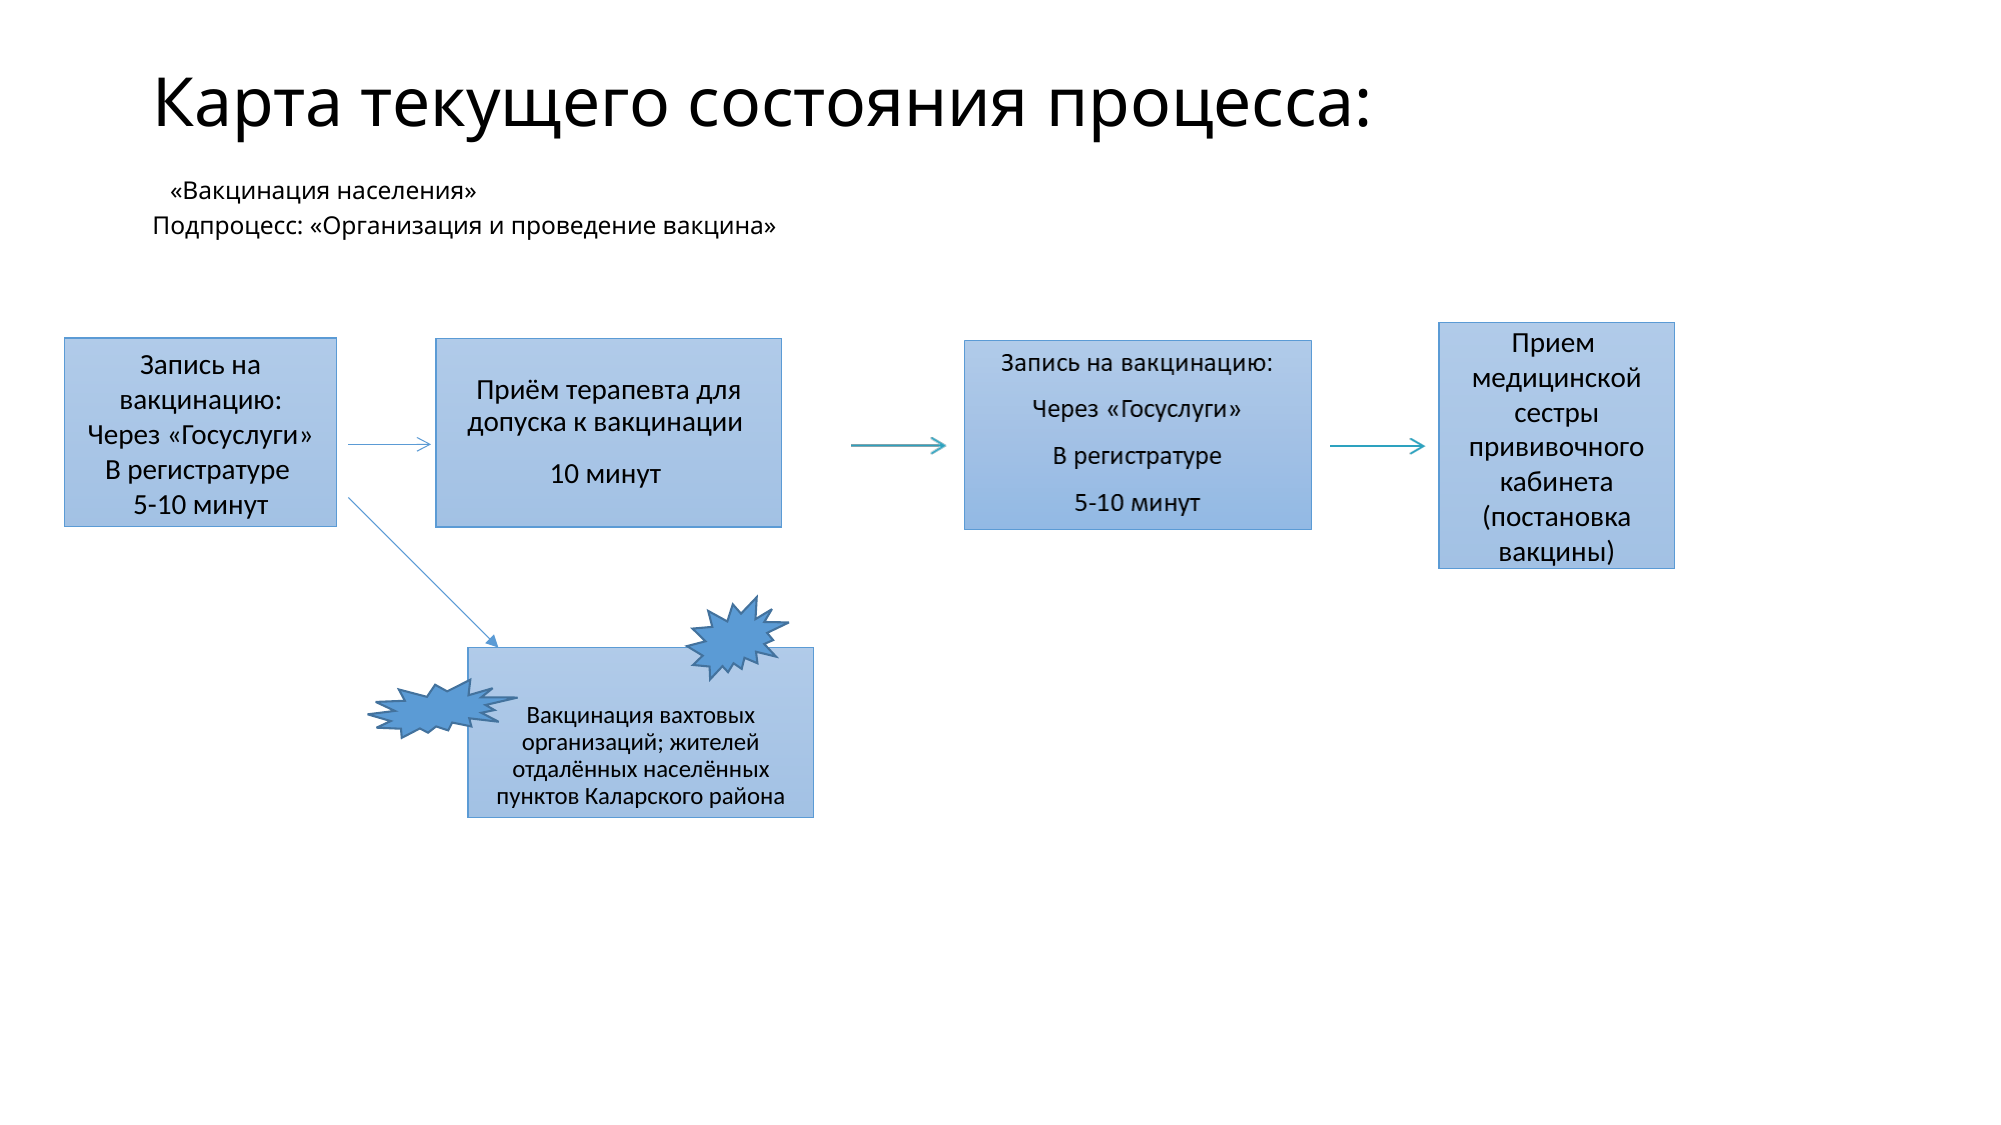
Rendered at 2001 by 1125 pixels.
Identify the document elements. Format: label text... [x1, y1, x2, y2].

text_box Прием медицинской сестры прививочного кабинета (постановка вакцины) [1438, 322, 1675, 569]
picture [963, 337, 1312, 536]
picture [1330, 433, 1439, 459]
text_box [684, 594, 790, 682]
text_box Запись на вакцинацию: Через «Госуслуги» В регистратуре 5-10 минут [64, 337, 337, 527]
text_box [367, 677, 518, 740]
title Карта текущего состояния процесса: «Вакцинация населения» Подпроцесс: «Организация и проведение вакцина» [137, 59, 1863, 278]
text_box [348, 497, 499, 648]
picture [851, 432, 960, 459]
text_box Вакцинация вахтовых организаций; жителей отдалённых населённых пунктов Каларского района [467, 647, 814, 818]
list Приём терапевта для допуска к вакцинации 10 минут [435, 338, 782, 528]
